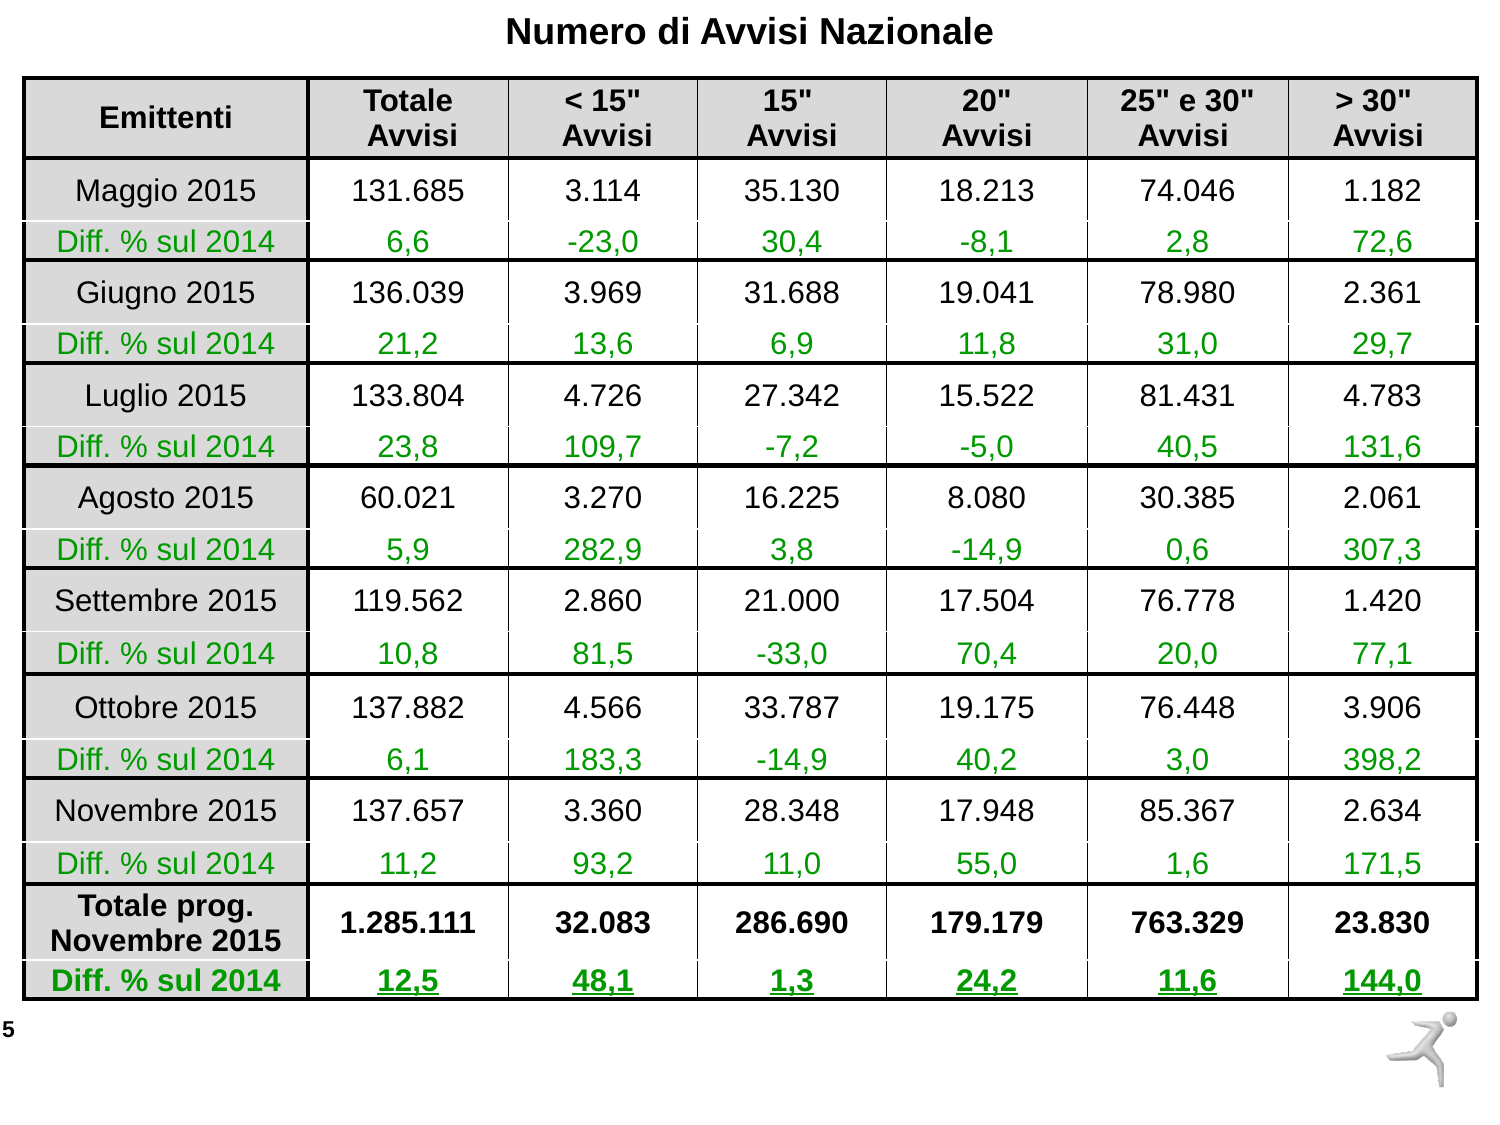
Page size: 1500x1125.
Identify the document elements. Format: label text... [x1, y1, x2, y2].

table_header < 15" Avvisi [509, 80, 697, 156]
table_cell 72,6 [1289, 222, 1475, 258]
table_cell 76.778 [1088, 570, 1288, 631]
table_cell 6,6 [310, 222, 508, 258]
table_cell 74.046 [1088, 160, 1288, 220]
table_cell 12,5 [310, 961, 508, 997]
table_cell 6,9 [698, 325, 886, 361]
table_header 25" e 30" Avvisi [1088, 80, 1288, 156]
table_cell Diff. % sul 2014 [26, 325, 306, 361]
table_cell Novembre 2015 [26, 780, 306, 841]
table_cell 19.175 [887, 676, 1087, 738]
table_cell 131.685 [310, 160, 508, 220]
table_cell 55,0 [887, 843, 1087, 882]
table_cell Settembre 2015 [26, 570, 306, 631]
table_cell 179.179 [887, 886, 1087, 959]
table_cell Ottobre 2015 [26, 676, 306, 738]
table_cell 136.039 [310, 262, 508, 323]
table_cell 6,1 [310, 740, 508, 776]
table_cell Diff. % sul 2014 [26, 843, 306, 882]
table_cell Maggio 2015 [26, 160, 306, 220]
table_cell 1.285.111 [310, 886, 508, 959]
table_cell 21,2 [310, 325, 508, 361]
table_cell 3.270 [509, 468, 697, 528]
table_cell 10,8 [310, 632, 508, 672]
table_cell 1.420 [1289, 570, 1475, 631]
table_cell Diff. % sul 2014 [26, 427, 306, 463]
table_cell -7,2 [698, 427, 886, 463]
table_cell -23,0 [509, 222, 697, 258]
table_cell 85.367 [1088, 780, 1288, 841]
table_cell 286.690 [698, 886, 886, 959]
table_cell 763.329 [1088, 886, 1288, 959]
table_cell 3,8 [698, 530, 886, 566]
table_cell 60.021 [310, 468, 508, 528]
table_header Totale Avvisi [310, 80, 508, 156]
table_cell 40,5 [1088, 427, 1288, 463]
table_cell 32.083 [509, 886, 697, 959]
table_cell 17.504 [887, 570, 1087, 631]
table_cell 40,2 [887, 740, 1087, 776]
table_cell Diff. % sul 2014 [26, 530, 306, 566]
table_cell 1,3 [698, 961, 886, 997]
table_cell 27.342 [698, 365, 886, 426]
table_cell 119.562 [310, 570, 508, 631]
table_cell 31.688 [698, 262, 886, 323]
table_cell 33.787 [698, 676, 886, 738]
table_cell 8.080 [887, 468, 1087, 528]
table_cell 11,6 [1088, 961, 1288, 997]
table_cell 11,0 [698, 843, 886, 882]
table_cell 2,8 [1088, 222, 1288, 258]
table_cell 93,2 [509, 843, 697, 882]
table_cell 398,2 [1289, 740, 1475, 776]
table_cell 23,8 [310, 427, 508, 463]
table_cell 3.360 [509, 780, 697, 841]
table_cell 28.348 [698, 780, 886, 841]
table_cell -8,1 [887, 222, 1087, 258]
table_cell 77,1 [1289, 632, 1475, 672]
table_cell -14,9 [698, 740, 886, 776]
table_cell Diff. % sul 2014 [26, 740, 306, 776]
table_cell 11,2 [310, 843, 508, 882]
table_cell 17.948 [887, 780, 1087, 841]
table_cell 81.431 [1088, 365, 1288, 426]
table_cell 19.041 [887, 262, 1087, 323]
table_cell 78.980 [1088, 262, 1288, 323]
table_cell 30,4 [698, 222, 886, 258]
text_box Numero di Avvisi Nazionale [0, 0, 1500, 60]
table_cell 24,2 [887, 961, 1087, 997]
table_header 15" Avvisi [698, 80, 886, 156]
table_cell Luglio 2015 [26, 365, 306, 426]
table_cell 5,9 [310, 530, 508, 566]
table_header > 30" Avvisi [1289, 80, 1475, 156]
table_cell 3.114 [509, 160, 697, 220]
table_cell 171,5 [1289, 843, 1475, 882]
table_cell 11,8 [887, 325, 1087, 361]
table_cell 3.969 [509, 262, 697, 323]
table_cell Diff. % sul 2014 [26, 961, 306, 997]
table_cell 20,0 [1088, 632, 1288, 672]
table_cell Diff. % sul 2014 [26, 632, 306, 672]
table_cell 137.882 [310, 676, 508, 738]
table_cell 3,0 [1088, 740, 1288, 776]
table_cell 2.634 [1289, 780, 1475, 841]
table_cell 282,9 [509, 530, 697, 566]
table_cell 109,7 [509, 427, 697, 463]
table_cell 131,6 [1289, 427, 1475, 463]
table_cell 23.830 [1289, 886, 1475, 959]
table_cell 4.566 [509, 676, 697, 738]
table_cell 133.804 [310, 365, 508, 426]
table_cell 144,0 [1289, 961, 1475, 997]
table_cell 2.061 [1289, 468, 1475, 528]
table_cell 2.361 [1289, 262, 1475, 323]
table_header 20" Avvisi [887, 80, 1087, 156]
table_cell 18.213 [887, 160, 1087, 220]
table_cell 13,6 [509, 325, 697, 361]
table_cell 15.522 [887, 365, 1087, 426]
table_cell Diff. % sul 2014 [26, 222, 306, 258]
table_cell 21.000 [698, 570, 886, 631]
table_cell 30.385 [1088, 468, 1288, 528]
table_cell 4.726 [509, 365, 697, 426]
table_cell 3.906 [1289, 676, 1475, 738]
table_cell Agosto 2015 [26, 468, 306, 528]
table_cell 1,6 [1088, 843, 1288, 882]
table_cell 4.783 [1289, 365, 1475, 426]
picture [1366, 1001, 1476, 1109]
table_cell 137.657 [310, 780, 508, 841]
table_cell -5,0 [887, 427, 1087, 463]
table_cell Totale prog. Novembre 2015 [26, 886, 306, 959]
table_cell 0,6 [1088, 530, 1288, 566]
table_cell Giugno 2015 [26, 262, 306, 323]
table_cell 35.130 [698, 160, 886, 220]
table_cell 76.448 [1088, 676, 1288, 738]
table_cell -14,9 [887, 530, 1087, 566]
table_cell 70,4 [887, 632, 1087, 672]
table_cell 1.182 [1289, 160, 1475, 220]
table_cell 16.225 [698, 468, 886, 528]
table_cell 29,7 [1289, 325, 1475, 361]
table_cell 307,3 [1289, 530, 1475, 566]
table_cell -33,0 [698, 632, 886, 672]
table_cell 183,3 [509, 740, 697, 776]
table_cell 48,1 [509, 961, 697, 997]
table_cell 81,5 [509, 632, 697, 672]
table_cell 31,0 [1088, 325, 1288, 361]
table_header Emittenti [26, 80, 306, 156]
table_cell 2.860 [509, 570, 697, 631]
